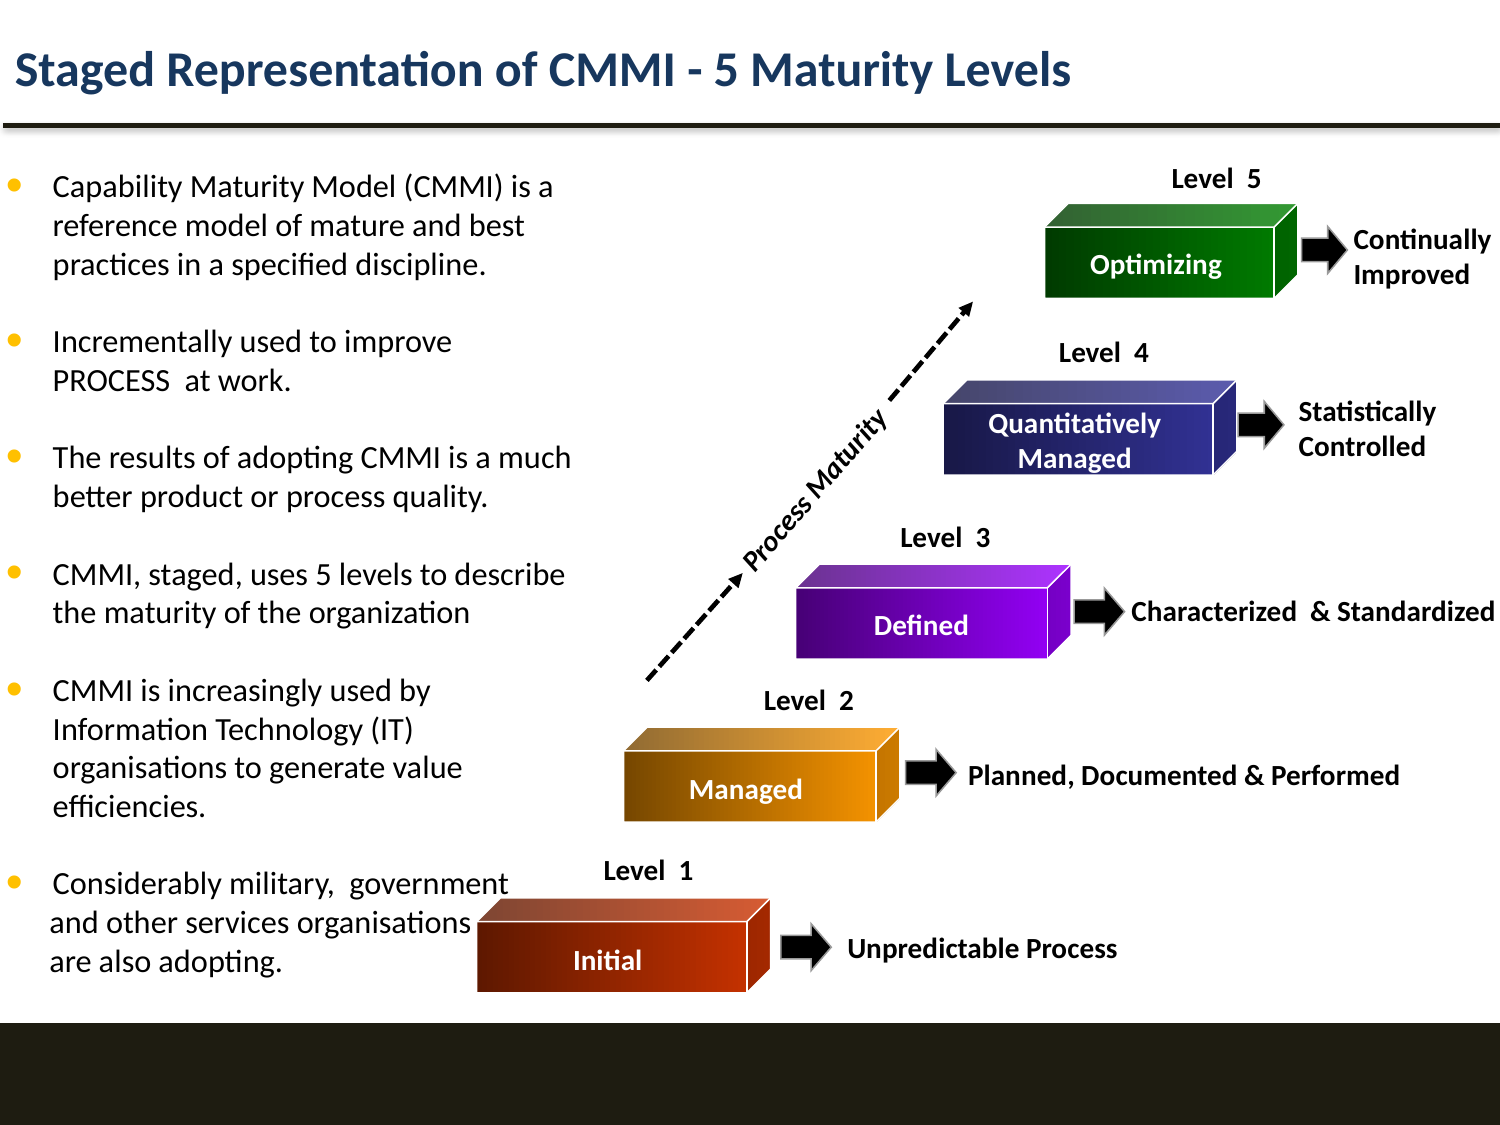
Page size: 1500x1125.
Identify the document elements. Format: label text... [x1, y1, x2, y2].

text_box [0, 1021, 1500, 1125]
text_box Staged Representation of CMMI - 5 Maturity Levels [0, 28, 1401, 157]
text_box Capability Maturity Model (CMMI) is a reference model of mature and best practices in a specified discipline. Incrementally used to improve PROCESS at work. The results of adopting CMMI is a much better product or process quality. CMMI, staged, uses 5 levels to describe the maturity of the organization CMMI is increasingly used by Information Technology (IT) organisations to generate value efficiencies. Considerably military, government and other services organisations are also adopting. [0, 157, 471, 987]
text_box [476, 151, 1500, 994]
